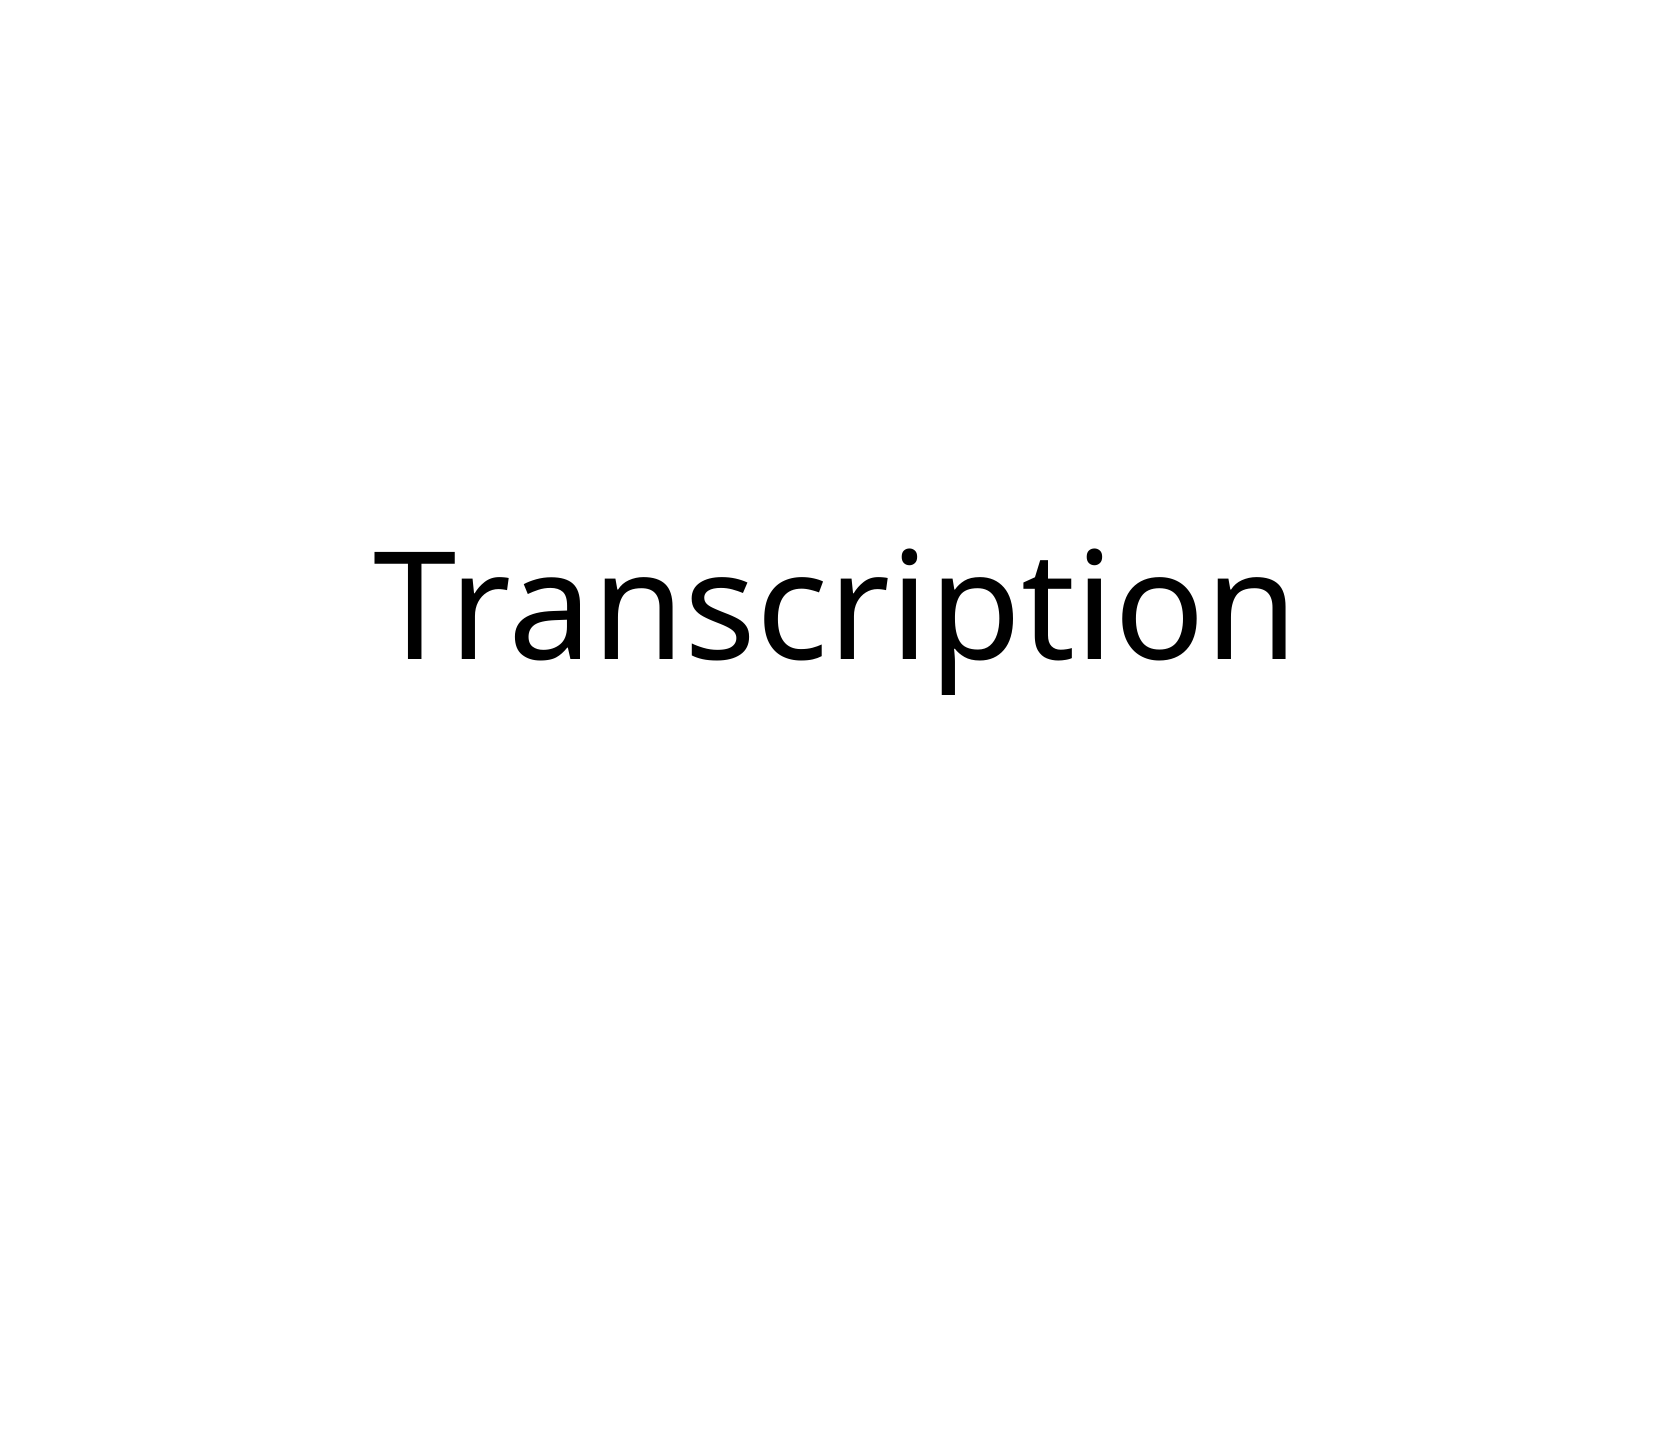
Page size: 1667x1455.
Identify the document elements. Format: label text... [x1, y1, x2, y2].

text_box Transcription [358, 502, 1334, 697]
